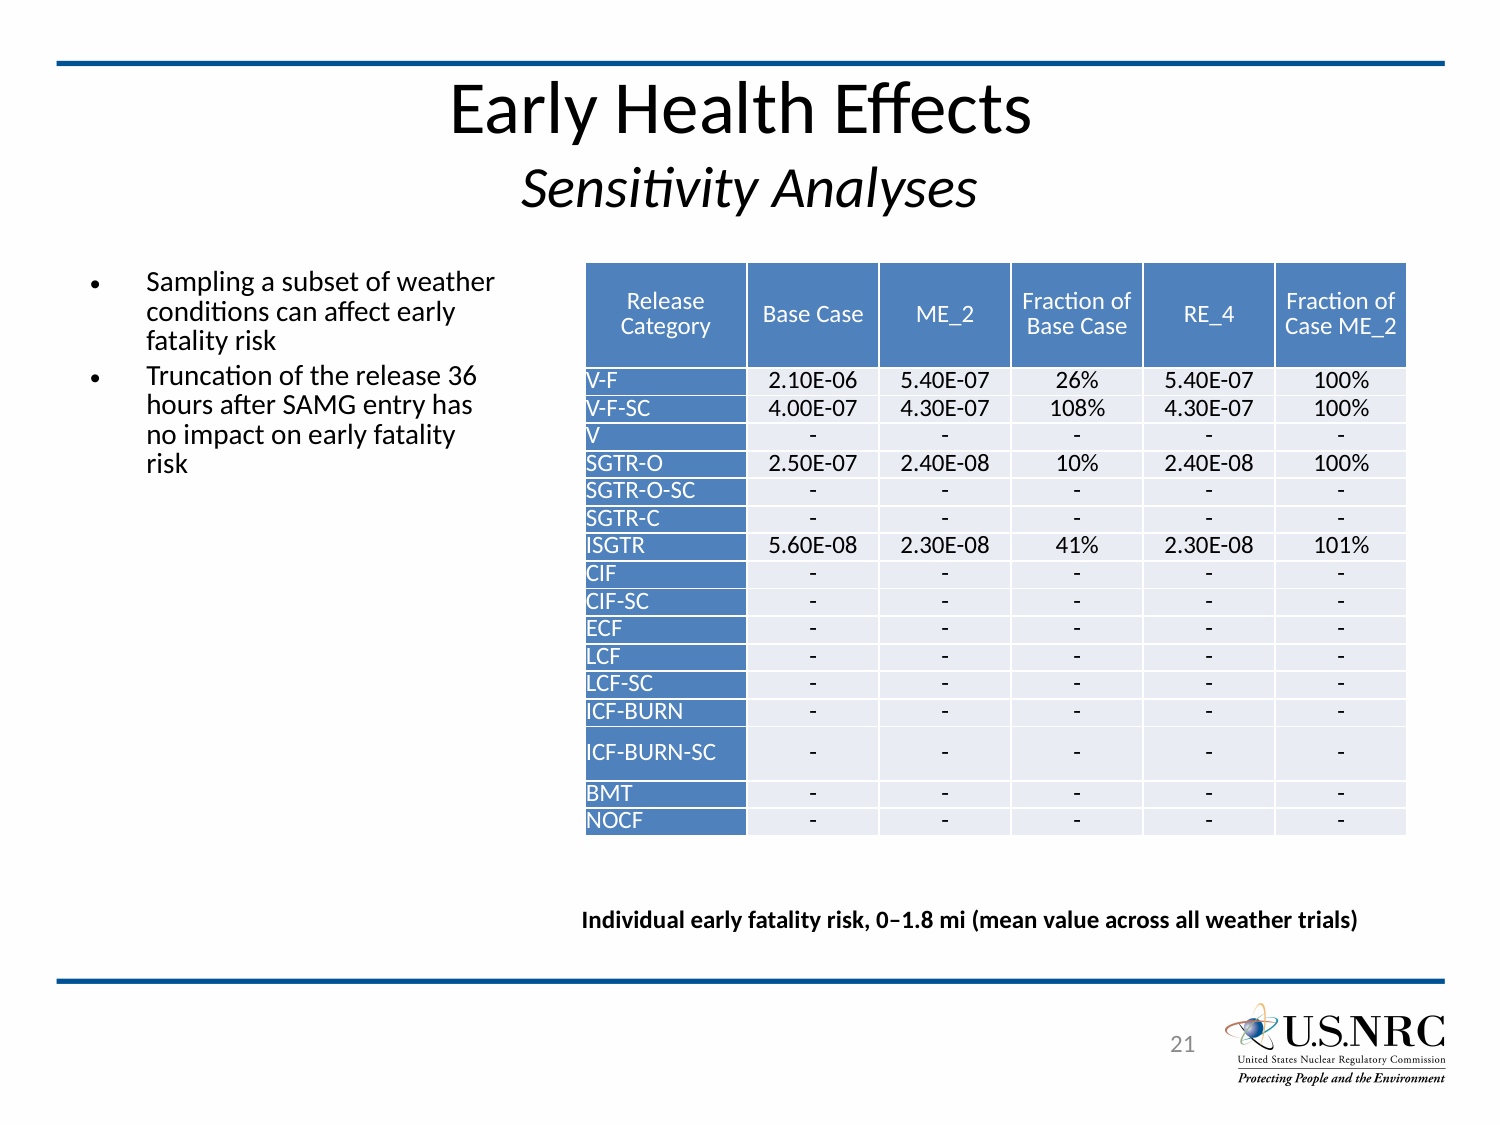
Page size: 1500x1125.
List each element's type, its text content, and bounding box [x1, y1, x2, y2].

picture [0, 0, 1500, 1125]
table_cell - [1276, 562, 1406, 588]
table_cell - [880, 507, 1010, 532]
slide_number 21 [1030, 1012, 1211, 1073]
table_cell - [1276, 479, 1406, 505]
table_cell - [748, 617, 878, 643]
table_cell - [1144, 562, 1274, 588]
table_cell - [748, 479, 878, 505]
table_cell - [1276, 700, 1406, 726]
table_cell SGTR-C [586, 507, 746, 532]
table_cell - [748, 562, 878, 588]
table_cell - [1144, 645, 1274, 670]
table_cell - [748, 727, 878, 780]
table_cell - [1144, 672, 1274, 698]
table_header ME_2 [880, 263, 1010, 367]
table_cell 100% [1276, 396, 1406, 422]
table_header Fraction of Base Case [1012, 263, 1142, 367]
table_cell - [1012, 507, 1142, 532]
table_cell - [880, 809, 1010, 835]
table_cell - [1012, 672, 1142, 698]
table_cell - [1276, 424, 1406, 450]
table_cell NOCF [586, 809, 746, 835]
table_cell 41% [1012, 534, 1142, 560]
table_cell - [1144, 507, 1274, 532]
table_cell - [1012, 727, 1142, 780]
table_cell - [748, 424, 878, 450]
table_cell SGTR-O [586, 452, 746, 477]
table_cell 101% [1276, 534, 1406, 560]
table_cell - [1144, 700, 1274, 726]
table_cell - [880, 782, 1010, 807]
table_cell - [880, 672, 1010, 698]
table_cell - [880, 562, 1010, 588]
table_cell V-F [586, 369, 746, 395]
table_cell - [1144, 617, 1274, 643]
table_cell - [1012, 589, 1142, 615]
table_cell - [1144, 782, 1274, 807]
table_cell 5.60E-08 [748, 534, 878, 560]
table_cell - [880, 727, 1010, 780]
table_cell 5.40E-07 [880, 369, 1010, 395]
table_cell - [1012, 645, 1142, 670]
table_cell ISGTR [586, 534, 746, 560]
table_cell 2.30E-08 [1144, 534, 1274, 560]
table_cell - [1012, 809, 1142, 835]
table_cell - [748, 672, 878, 698]
table_cell 100% [1276, 452, 1406, 477]
table_cell 2.30E-08 [880, 534, 1010, 560]
table_cell - [1276, 809, 1406, 835]
table_cell LCF-SC [586, 672, 746, 698]
table_cell 5.40E-07 [1144, 369, 1274, 395]
table_cell - [1276, 507, 1406, 532]
table_cell LCF [586, 645, 746, 670]
table_cell ECF [586, 617, 746, 643]
title Early Health Effects Sensitivity Analyses [75, 45, 1425, 233]
table_cell - [1144, 424, 1274, 450]
table_cell - [1012, 562, 1142, 588]
table_cell - [1276, 589, 1406, 615]
table_cell 2.40E-08 [880, 452, 1010, 477]
table_cell - [880, 617, 1010, 643]
table_header RE_4 [1144, 263, 1274, 367]
table_cell - [1276, 645, 1406, 670]
table_cell 4.30E-07 [1144, 396, 1274, 422]
table_cell - [880, 589, 1010, 615]
table_header Base Case [748, 263, 878, 367]
table_cell - [748, 809, 878, 835]
table_cell ICF-BURN-SC [586, 727, 746, 780]
table_header Release Category [586, 263, 746, 367]
table_cell - [748, 700, 878, 726]
table_cell - [1012, 424, 1142, 450]
table_cell - [880, 645, 1010, 670]
table_cell 10% [1012, 452, 1142, 477]
table_cell - [1144, 479, 1274, 505]
table_cell ICF-BURN [586, 700, 746, 726]
table_cell - [1012, 617, 1142, 643]
table_header Fraction of Case ME_2 [1276, 263, 1406, 367]
table_cell - [1276, 727, 1406, 780]
text_box Sampling a subset of weather conditions can affect early fatality risk Truncation of the release 36 hours after SAMG entry has no impact on early fatality risk [74, 262, 517, 1005]
table_cell - [880, 700, 1010, 726]
table_cell - [1012, 700, 1142, 726]
table_cell 4.00E-07 [748, 396, 878, 422]
table_cell - [748, 645, 878, 670]
table_cell - [880, 479, 1010, 505]
table_cell - [1276, 672, 1406, 698]
table_cell V-F-SC [586, 396, 746, 422]
table_cell CIF [586, 562, 746, 588]
table_cell - [1276, 617, 1406, 643]
table_cell 4.30E-07 [880, 396, 1010, 422]
table_cell - [748, 782, 878, 807]
table_cell - [1144, 809, 1274, 835]
table_cell - [1276, 782, 1406, 807]
table_cell 108% [1012, 396, 1142, 422]
table_cell 2.40E-08 [1144, 452, 1274, 477]
text_box Individual early fatality risk, 0–1.8 mi (mean value across all weather trials) [566, 896, 1408, 942]
table_cell 26% [1012, 369, 1142, 395]
table_cell - [1144, 727, 1274, 780]
table_cell SGTR-O-SC [586, 479, 746, 505]
table_cell - [748, 507, 878, 532]
table_cell 100% [1276, 369, 1406, 395]
table_cell 2.10E-06 [748, 369, 878, 395]
table_cell - [748, 589, 878, 615]
table_cell - [880, 424, 1010, 450]
table_cell V [586, 424, 746, 450]
table_cell - [1012, 782, 1142, 807]
table_cell BMT [586, 782, 746, 807]
table_cell CIF-SC [586, 589, 746, 615]
table_cell - [1144, 589, 1274, 615]
table_cell 2.50E-07 [748, 452, 878, 477]
table_cell - [1012, 479, 1142, 505]
